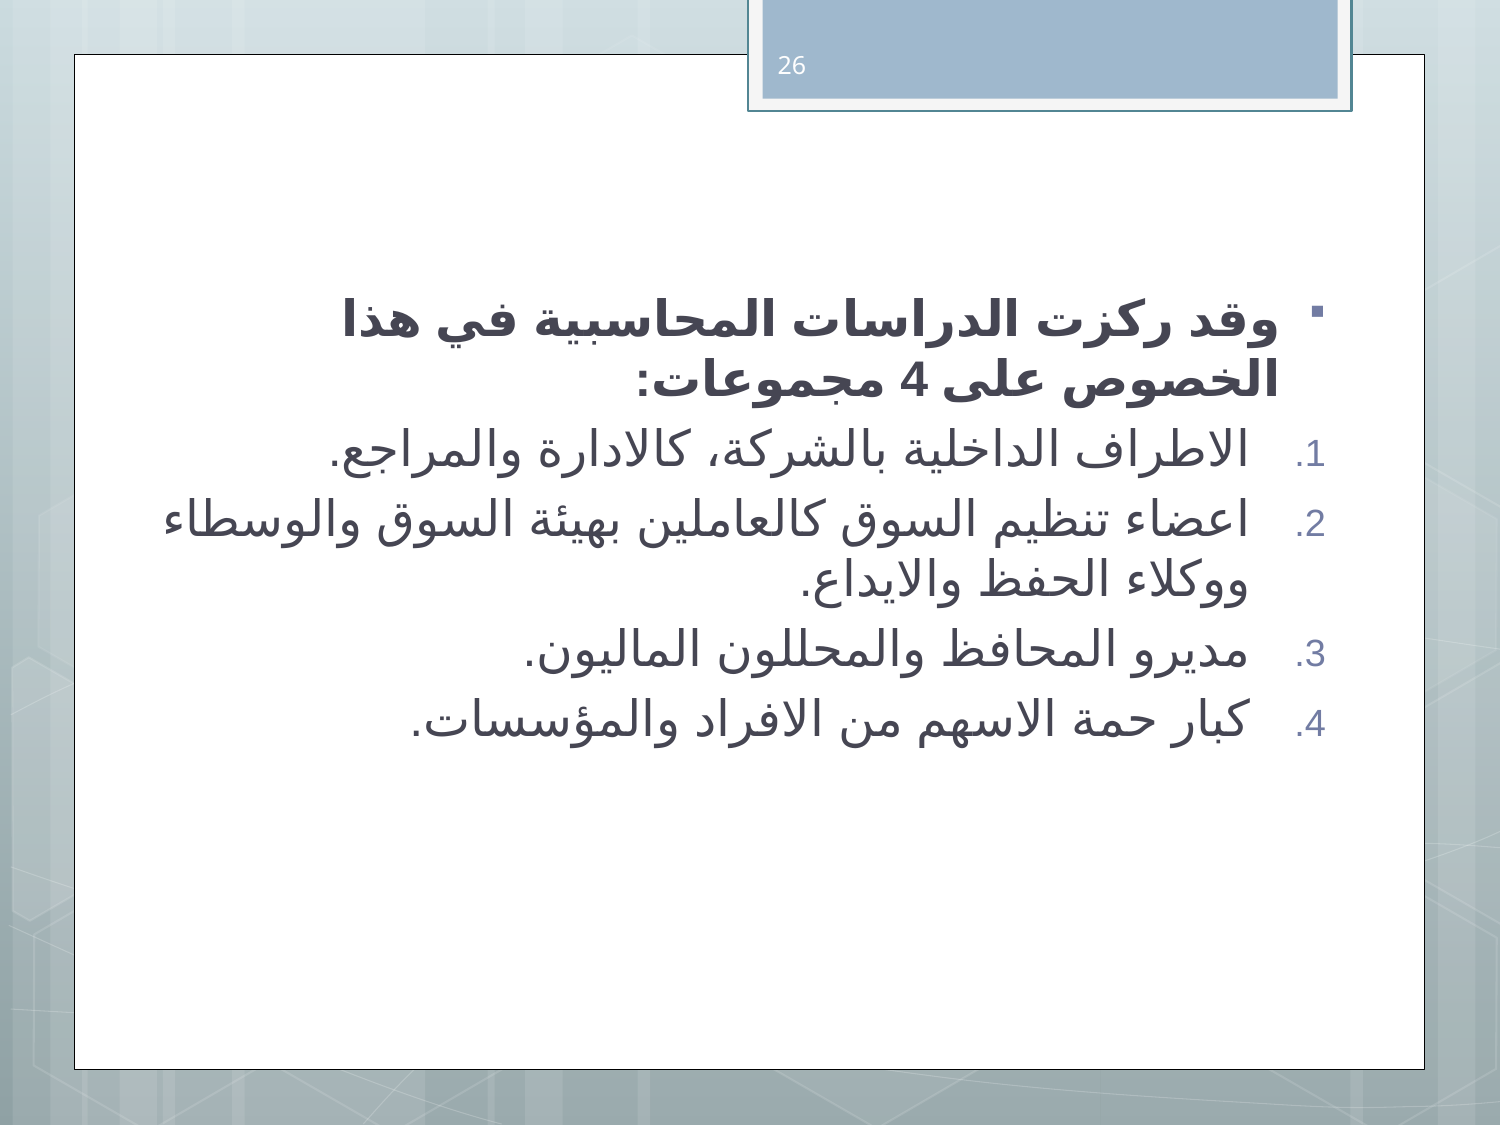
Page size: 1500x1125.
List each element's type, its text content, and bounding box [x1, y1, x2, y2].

slide_number 26 [762, 36, 982, 97]
list وقد ركزت الدراسات المحاسبية في هذا الخصوص على 4 مجموعات: الاطراف الداخلية بالشركة، كالادارة والمراجع. اعضاء تنظيم السوق كالعاملين بهيئة السوق والوسطاء ووكلاء الحفظ والايداع. مديرو المحافظ والمحللون الماليون. كبار حمة الاسهم من الافراد والمؤسسات. [135, 278, 1353, 855]
